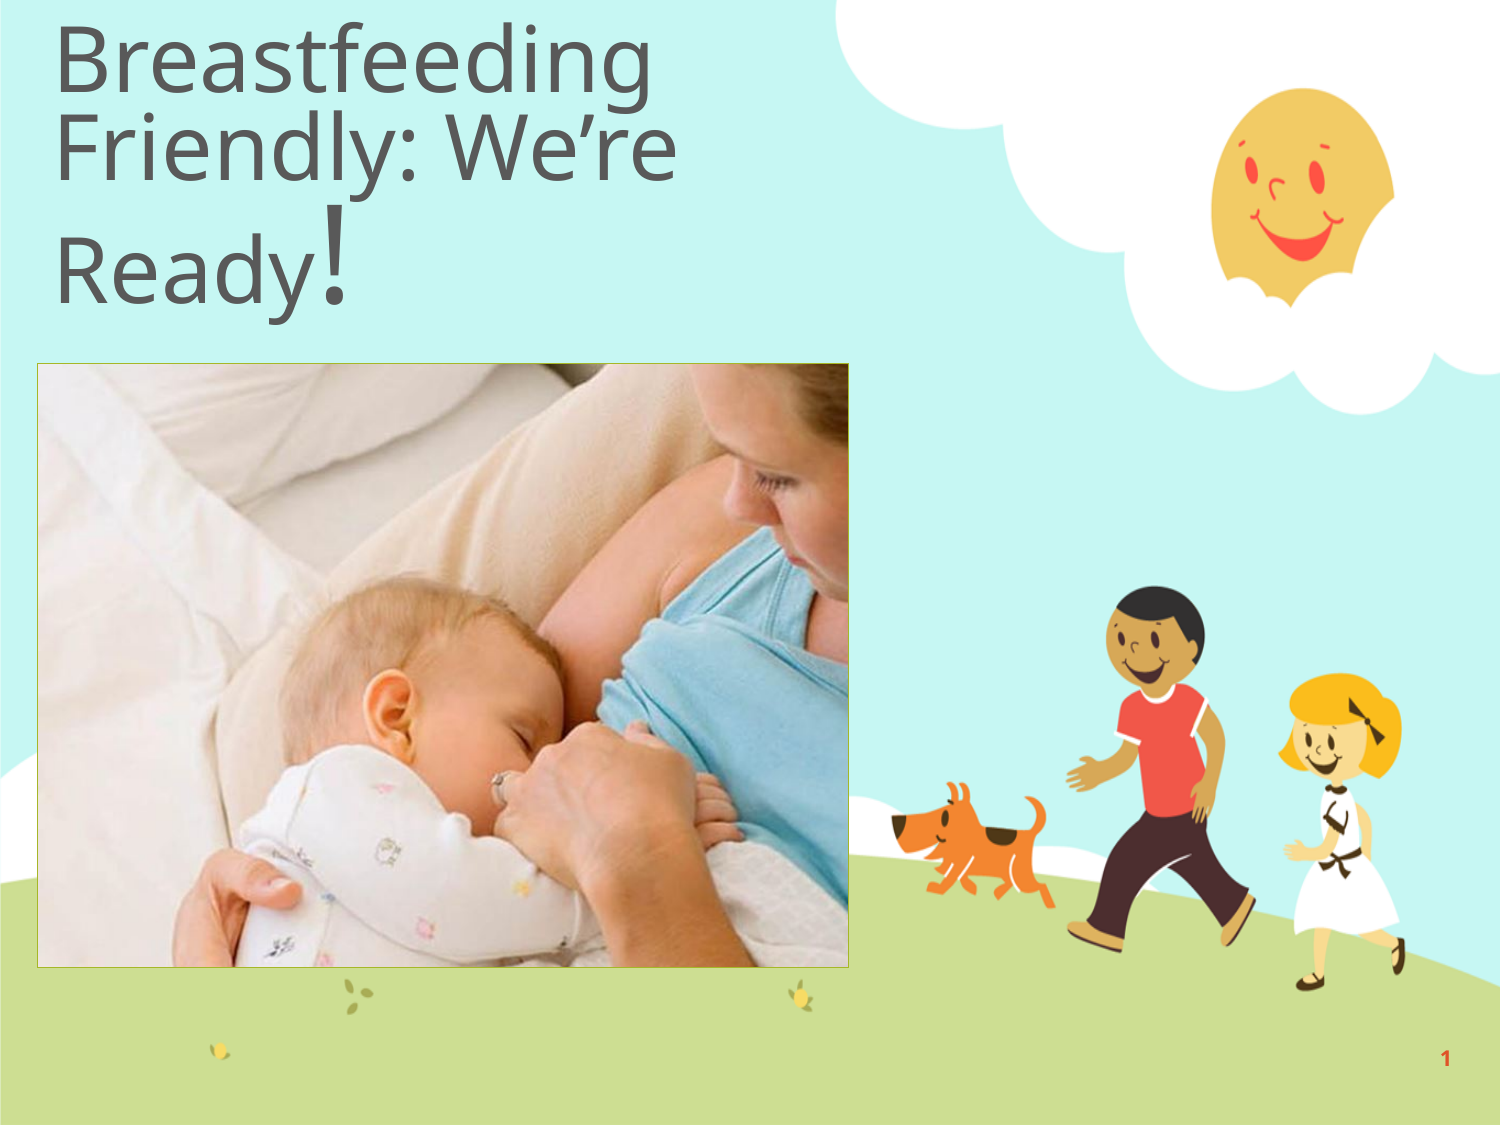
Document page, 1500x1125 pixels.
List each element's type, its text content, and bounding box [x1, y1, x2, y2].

slide_number 1 [1424, 1030, 1491, 1088]
picture [0, 0, 1500, 1125]
title Breastfeeding Friendly: We’re Ready! [37, 0, 998, 338]
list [37, 363, 849, 968]
